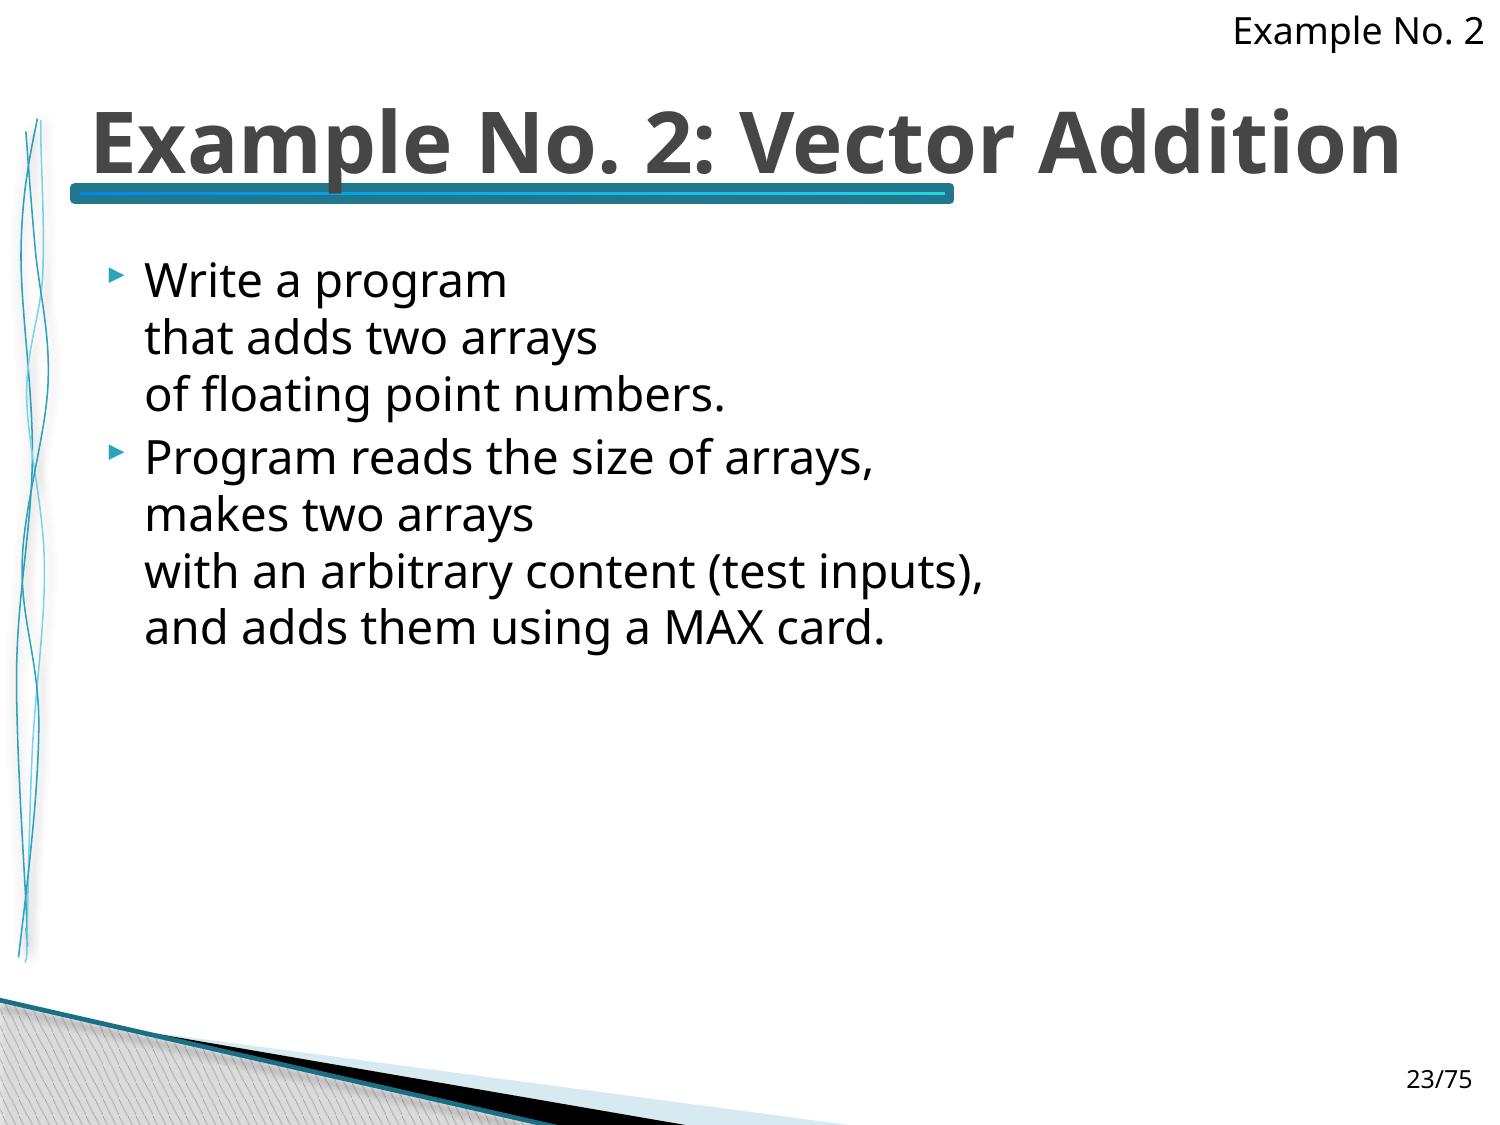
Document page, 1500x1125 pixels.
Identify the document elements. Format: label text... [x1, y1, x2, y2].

title Example No. 2: Vector Addition [75, 45, 1425, 233]
list Write a program that adds two arrays of floating point numbers. Program reads the size of arrays, makes two arrays with an arbitrary content (test inputs), and adds them using a MAX card. [75, 243, 1500, 663]
list Example No. 2 [1074, 0, 1500, 63]
